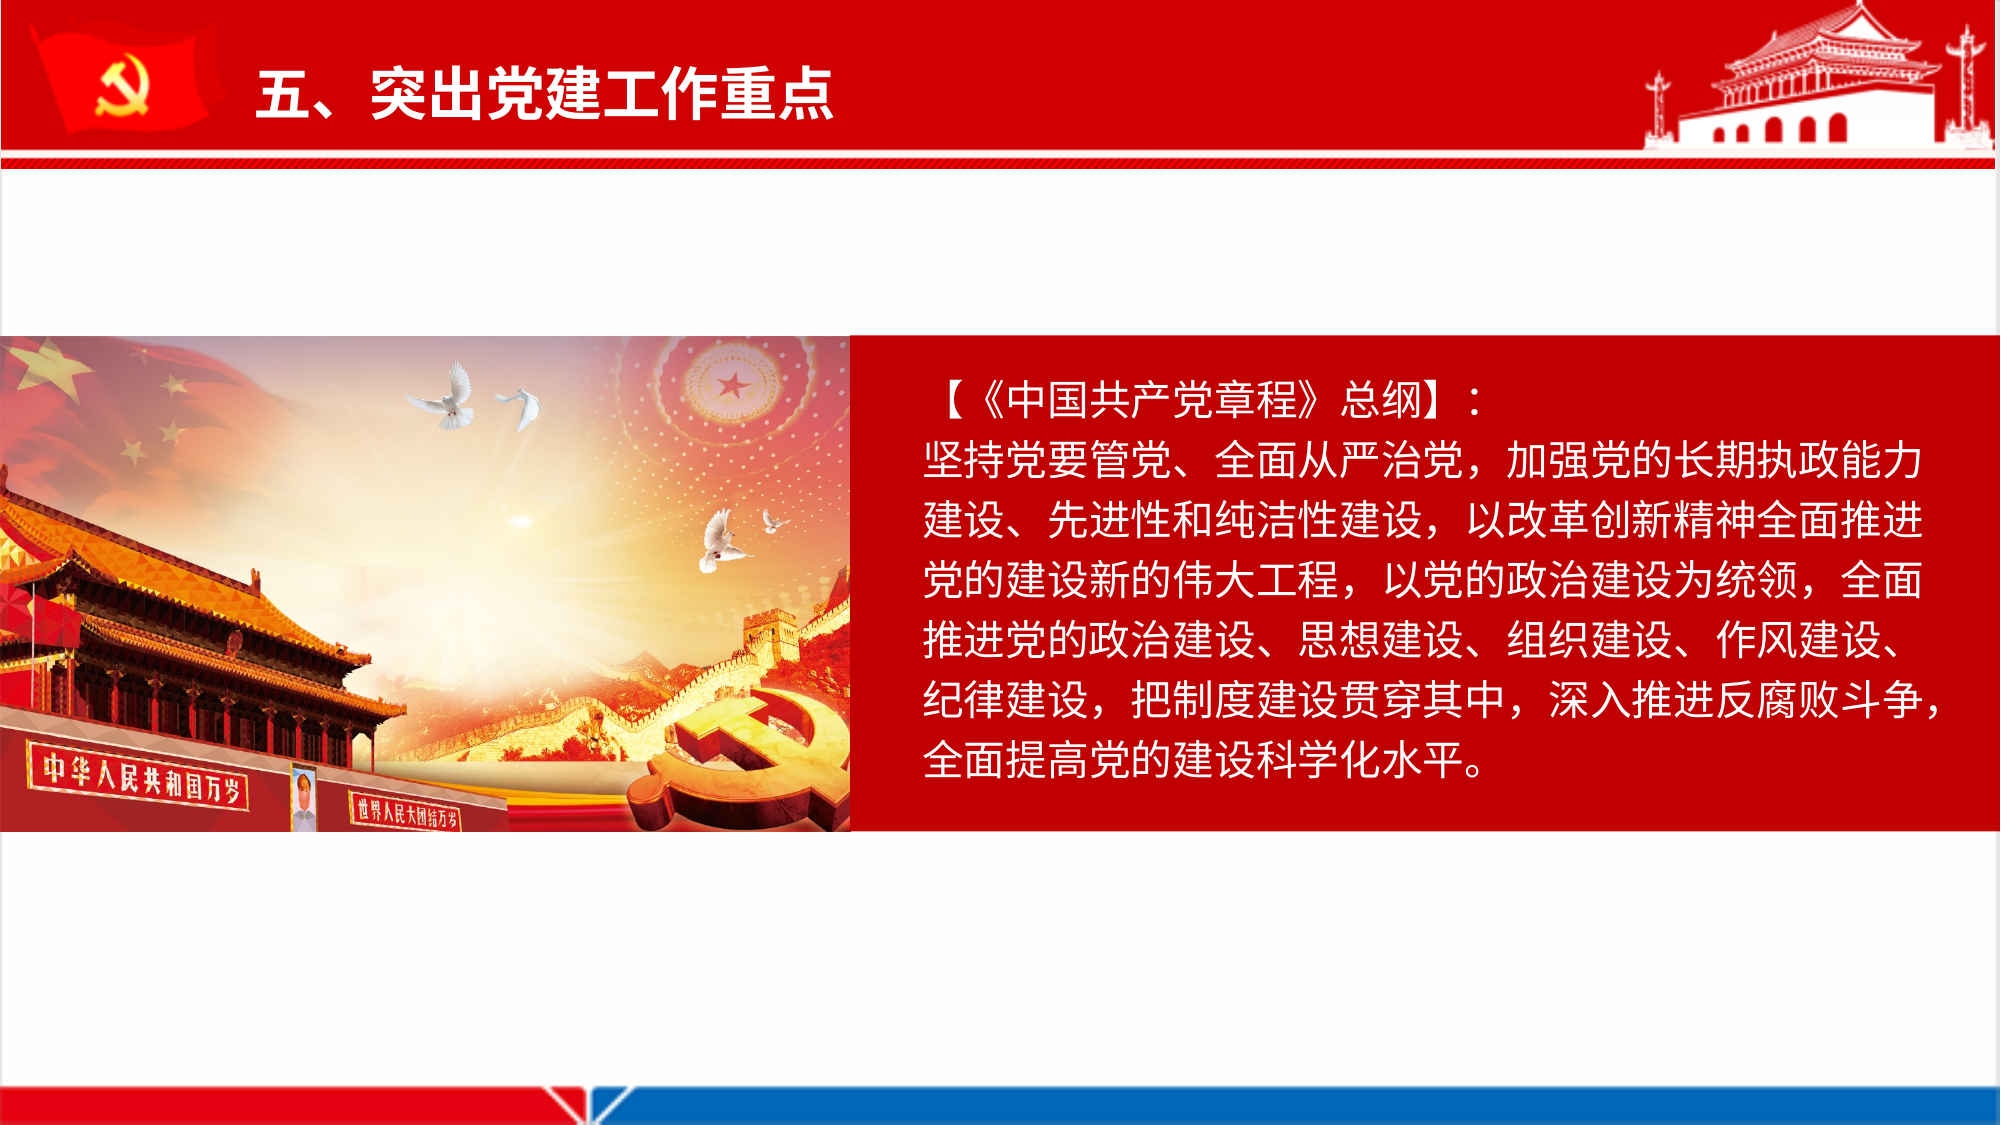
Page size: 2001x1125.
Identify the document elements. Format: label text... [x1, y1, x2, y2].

text_box 【《中国共产党章程》总纲】： 坚持党要管党、全面从严治党，加强党的长期执政能力建设、先进性和纯洁性建设，以改革创新精神全面推进党的建设新的伟大工程，以党的政治建设为统领，全面推进党的政治建设、思想建设、组织建设、作风建设、纪律建设，把制度建设贯穿其中，深入推进反腐败斗争，全面提高党的建设科学化水平。 [907, 356, 1965, 852]
picture [0, 0, 2000, 1125]
text_box [849, 334, 2000, 832]
